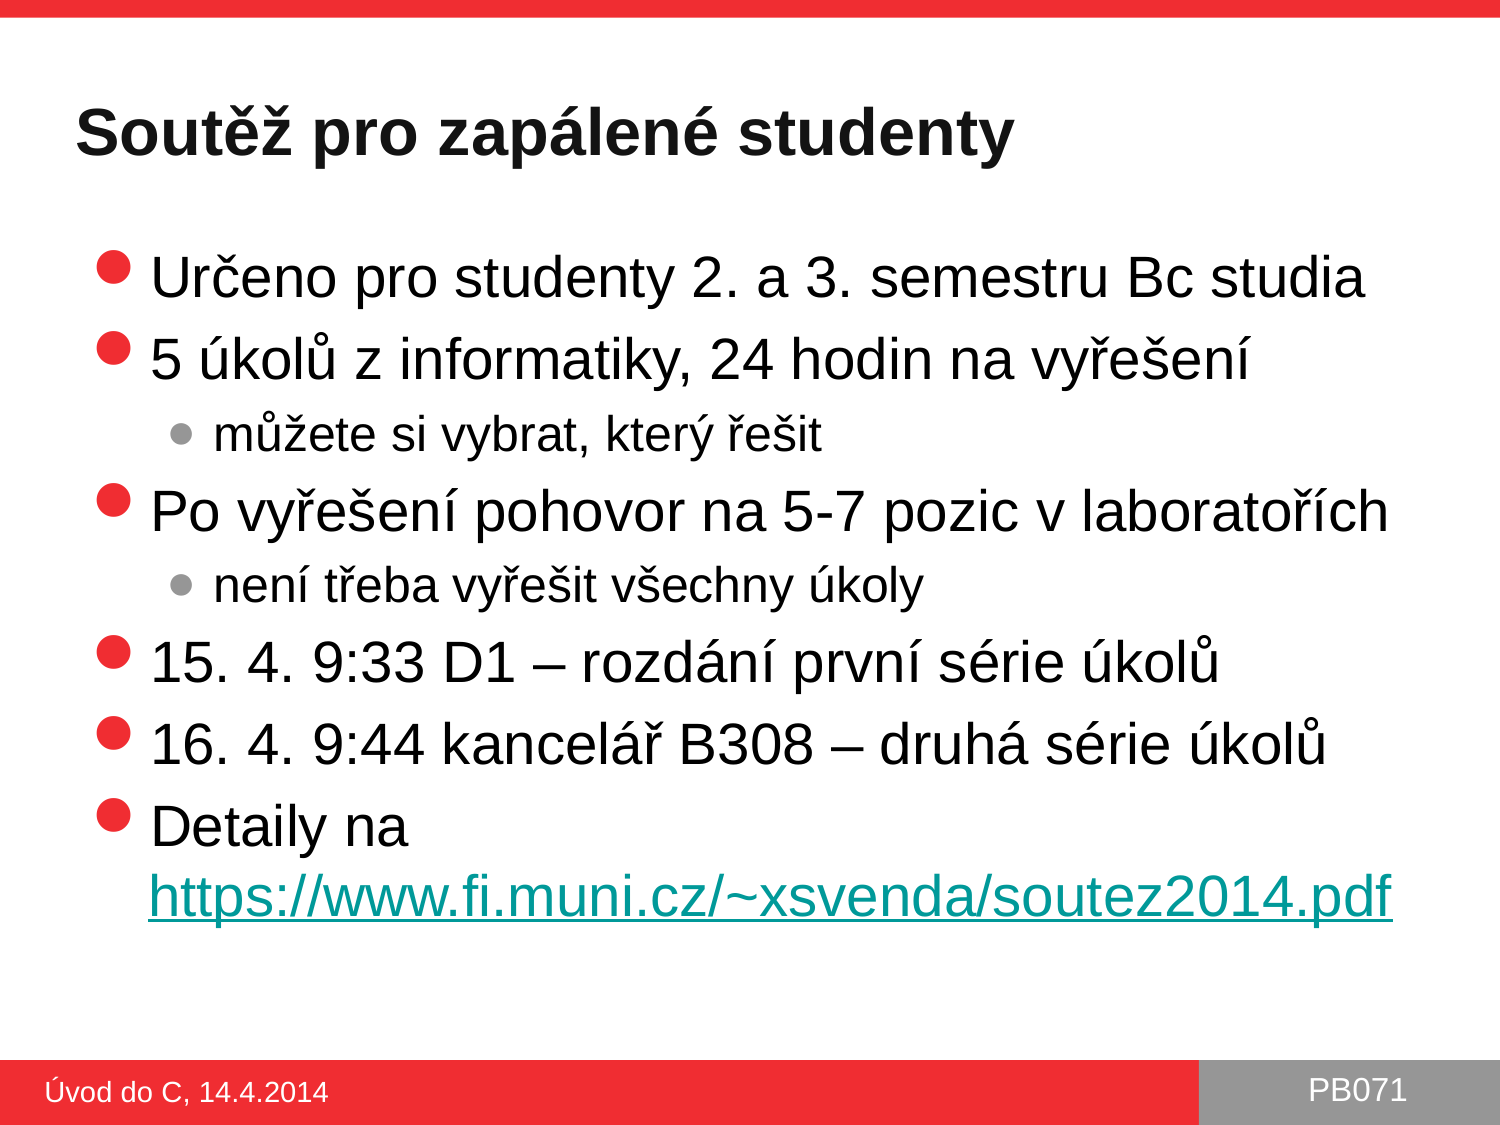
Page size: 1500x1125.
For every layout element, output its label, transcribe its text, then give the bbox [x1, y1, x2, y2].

footer Úvod do C, 14.4.2014 [29, 1065, 1199, 1125]
title Soutěž pro zapálené studenty [75, 45, 1471, 208]
list Určeno pro studenty 2. a 3. semestru Bc studia 5 úkolů z informatiky, 24 hodin na vyřešení můžete si vybrat, který řešit Po vyřešení pohovor na 5-7 pozic v laboratořích není třeba vyřešit všechny úkoly 15. 4. 9:33 D1 – rozdání první série úkolů 16. 4. 9:44 kancelář B308 – druhá série úkolů Detaily na https://www.fi.muni.cz/~xsvenda/soutez2014.pdf [76, 231, 1459, 1024]
